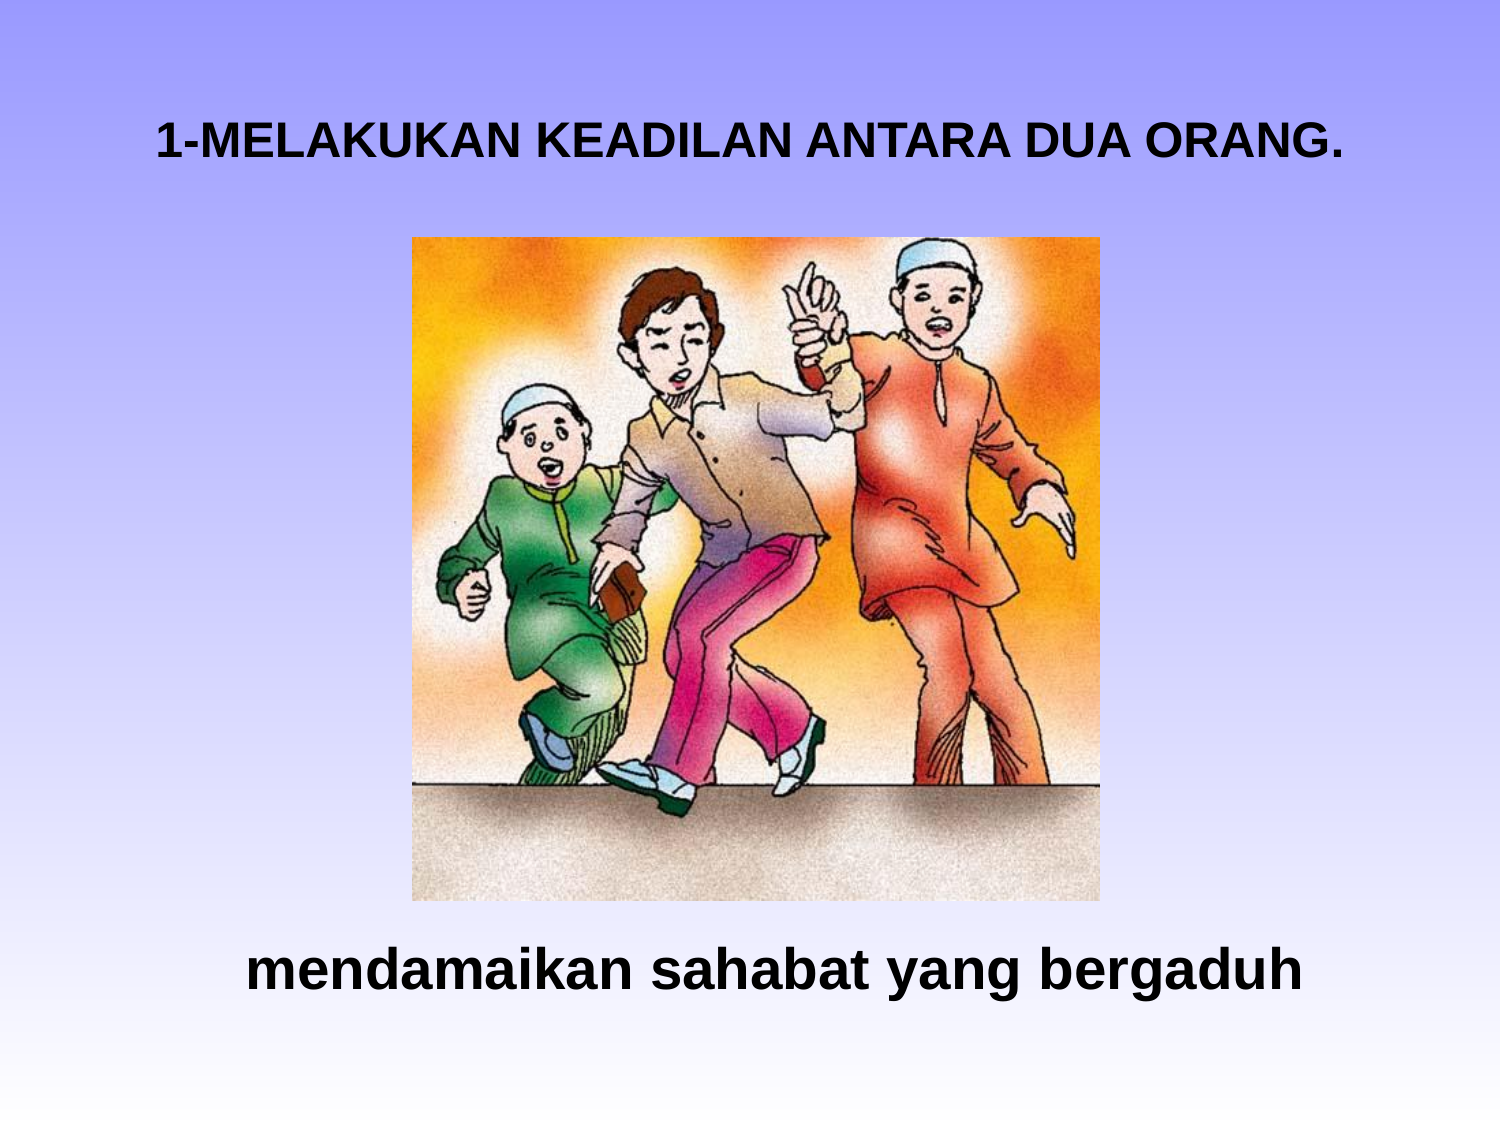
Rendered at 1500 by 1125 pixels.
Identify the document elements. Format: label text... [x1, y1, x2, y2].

title 1-MELAKUKAN KEADILAN ANTARA DUA ORANG. [75, 99, 1425, 225]
list mendamaikan sahabat yang bergaduh [99, 875, 1450, 1038]
picture [412, 237, 1101, 901]
